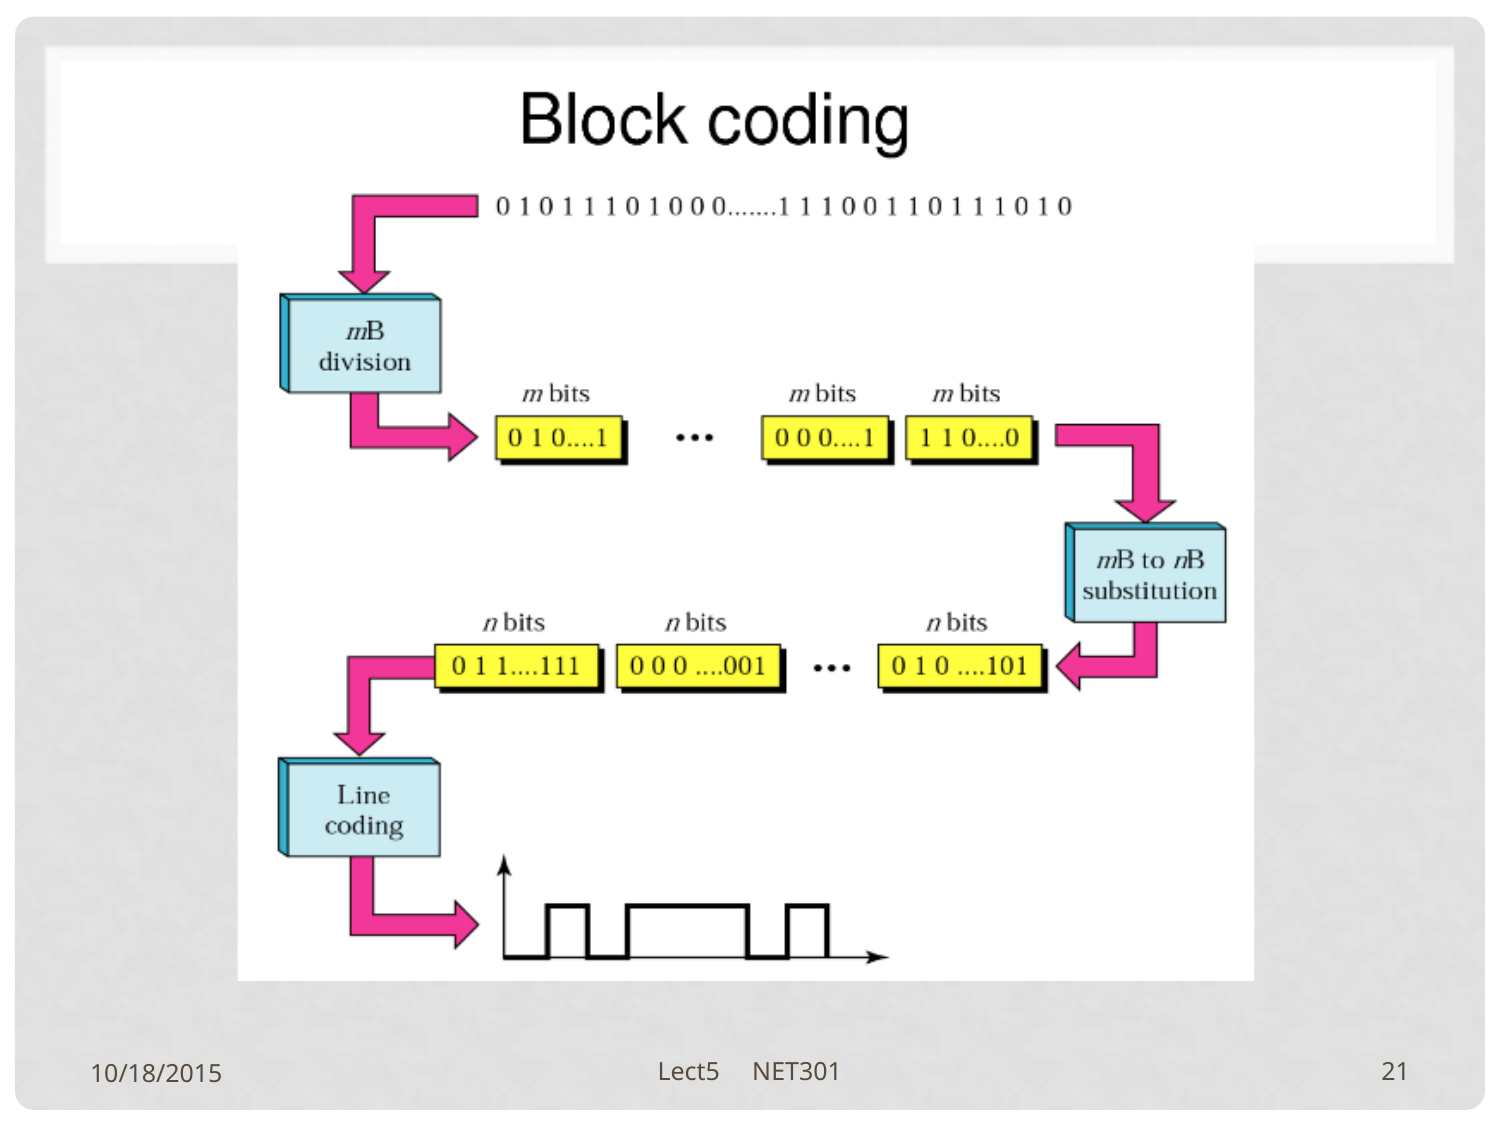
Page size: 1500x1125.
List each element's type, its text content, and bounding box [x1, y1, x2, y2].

slide_number 21 [1074, 1042, 1425, 1103]
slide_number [75, 1042, 425, 1103]
picture [237, 87, 1255, 981]
footer Lect5 NET301 [512, 1042, 988, 1103]
